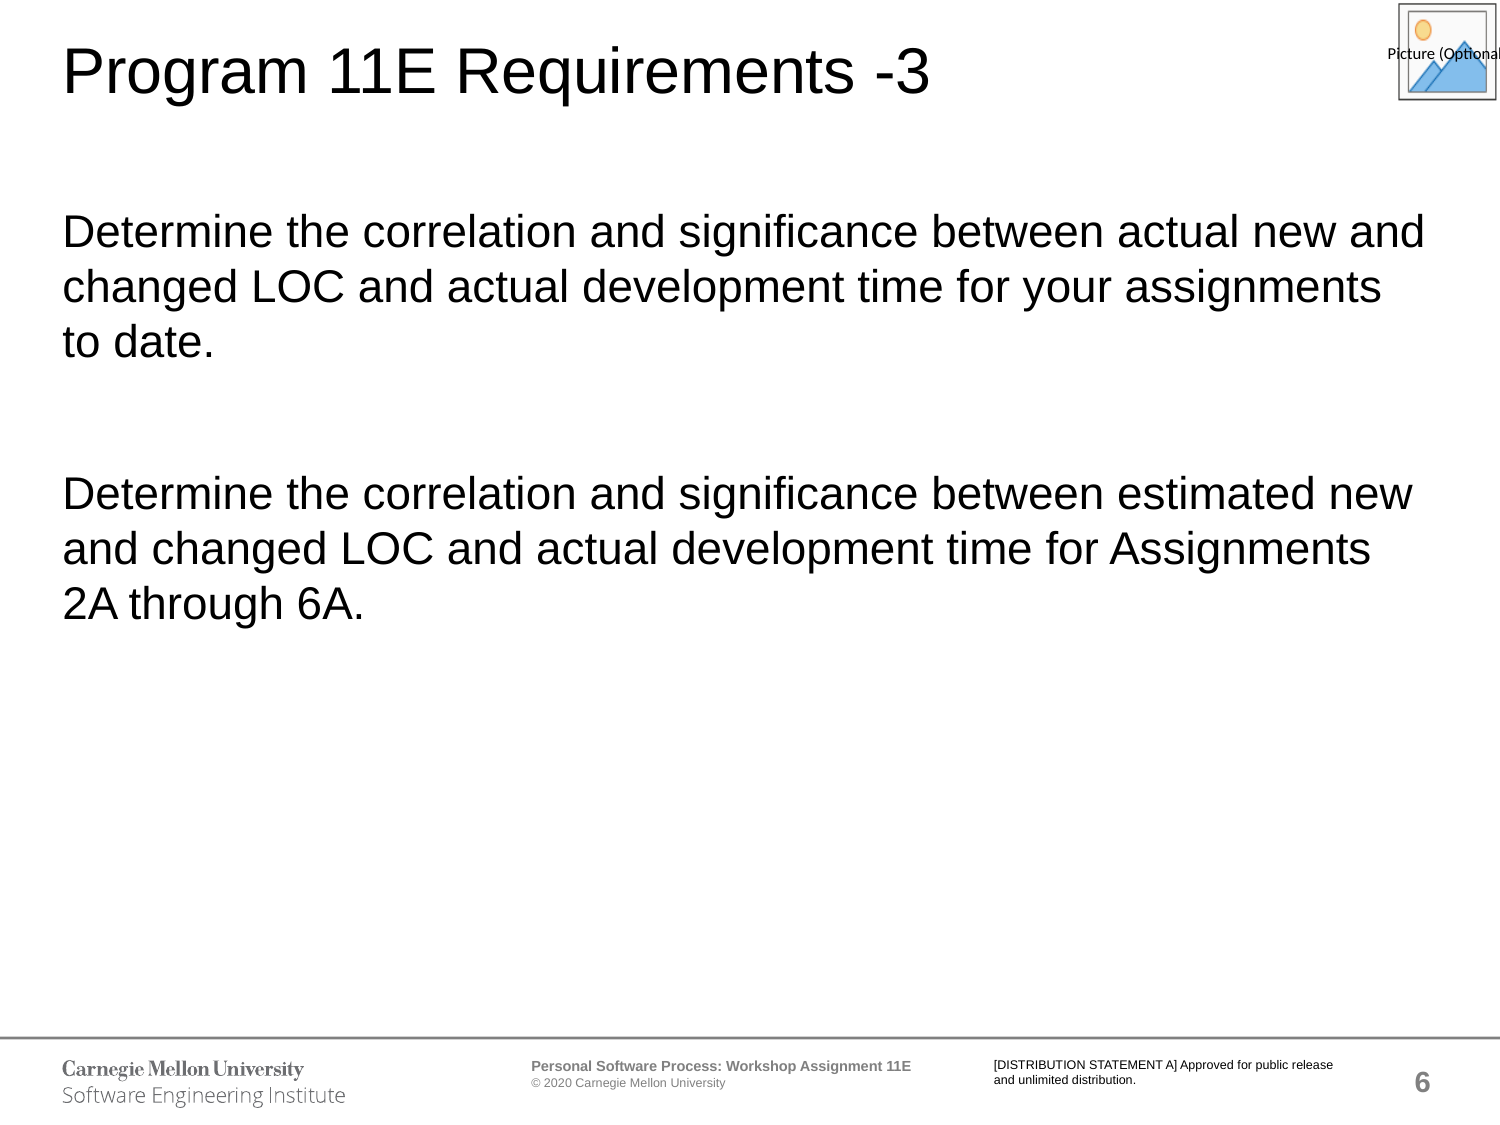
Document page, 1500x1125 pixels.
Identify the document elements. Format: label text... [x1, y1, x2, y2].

title Program 11E Requirements -3 [62, 37, 1338, 182]
picture [1394, 0, 1500, 105]
list Determine the correlation and significance between actual new and changed LOC and actual development time for your assignments to date. Determine the correlation and significance between estimated new and changed LOC and actual development time for Assignments 2A through 6A. [62, 201, 1431, 1000]
